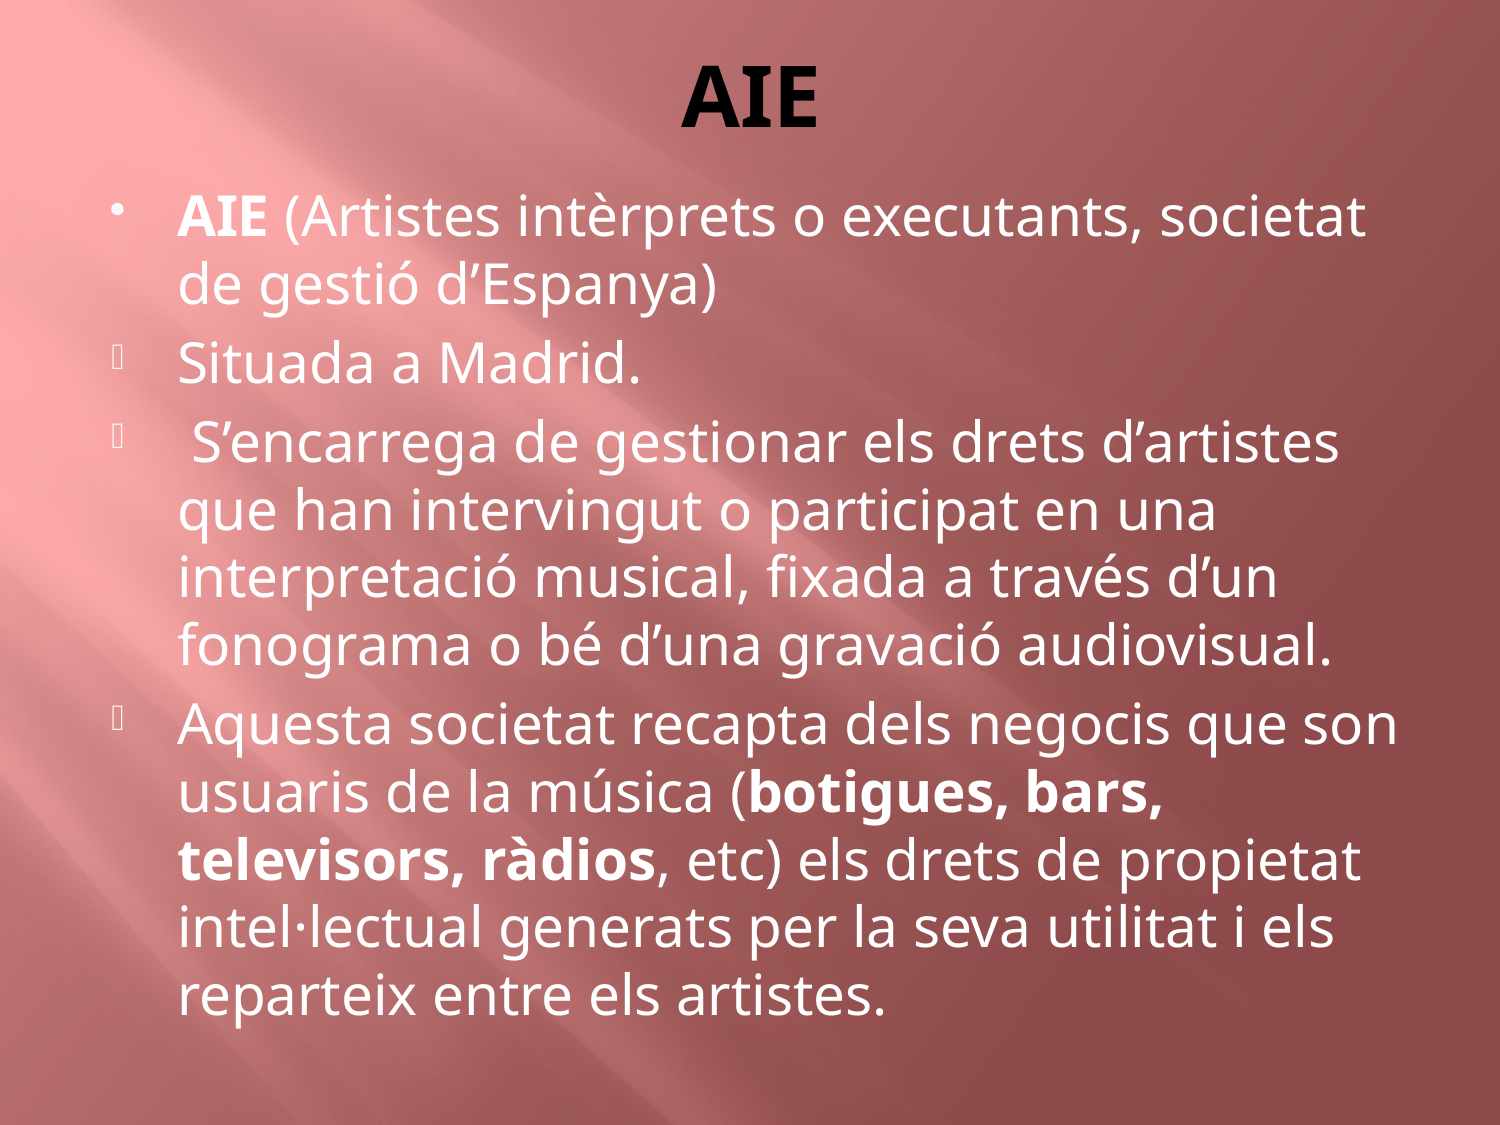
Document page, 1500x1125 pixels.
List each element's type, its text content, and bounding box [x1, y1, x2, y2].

title AIE [76, 0, 1427, 188]
list AIE (Artistes intèrprets o executants, societat de gestió d’Espanya) Situada a Madrid. S’encarrega de gestionar els drets d’artistes que han intervingut o participat en una interpretació musical, fixada a través d’un fonograma o bé d’una gravació audiovisual. Aquesta societat recapta dels negocis que son usuaris de la música (botigues, bars, televisors, ràdios, etc) els drets de propietat intel·lectual generats per la seva utilitat i els reparteix entre els artistes. [75, 172, 1425, 1035]
